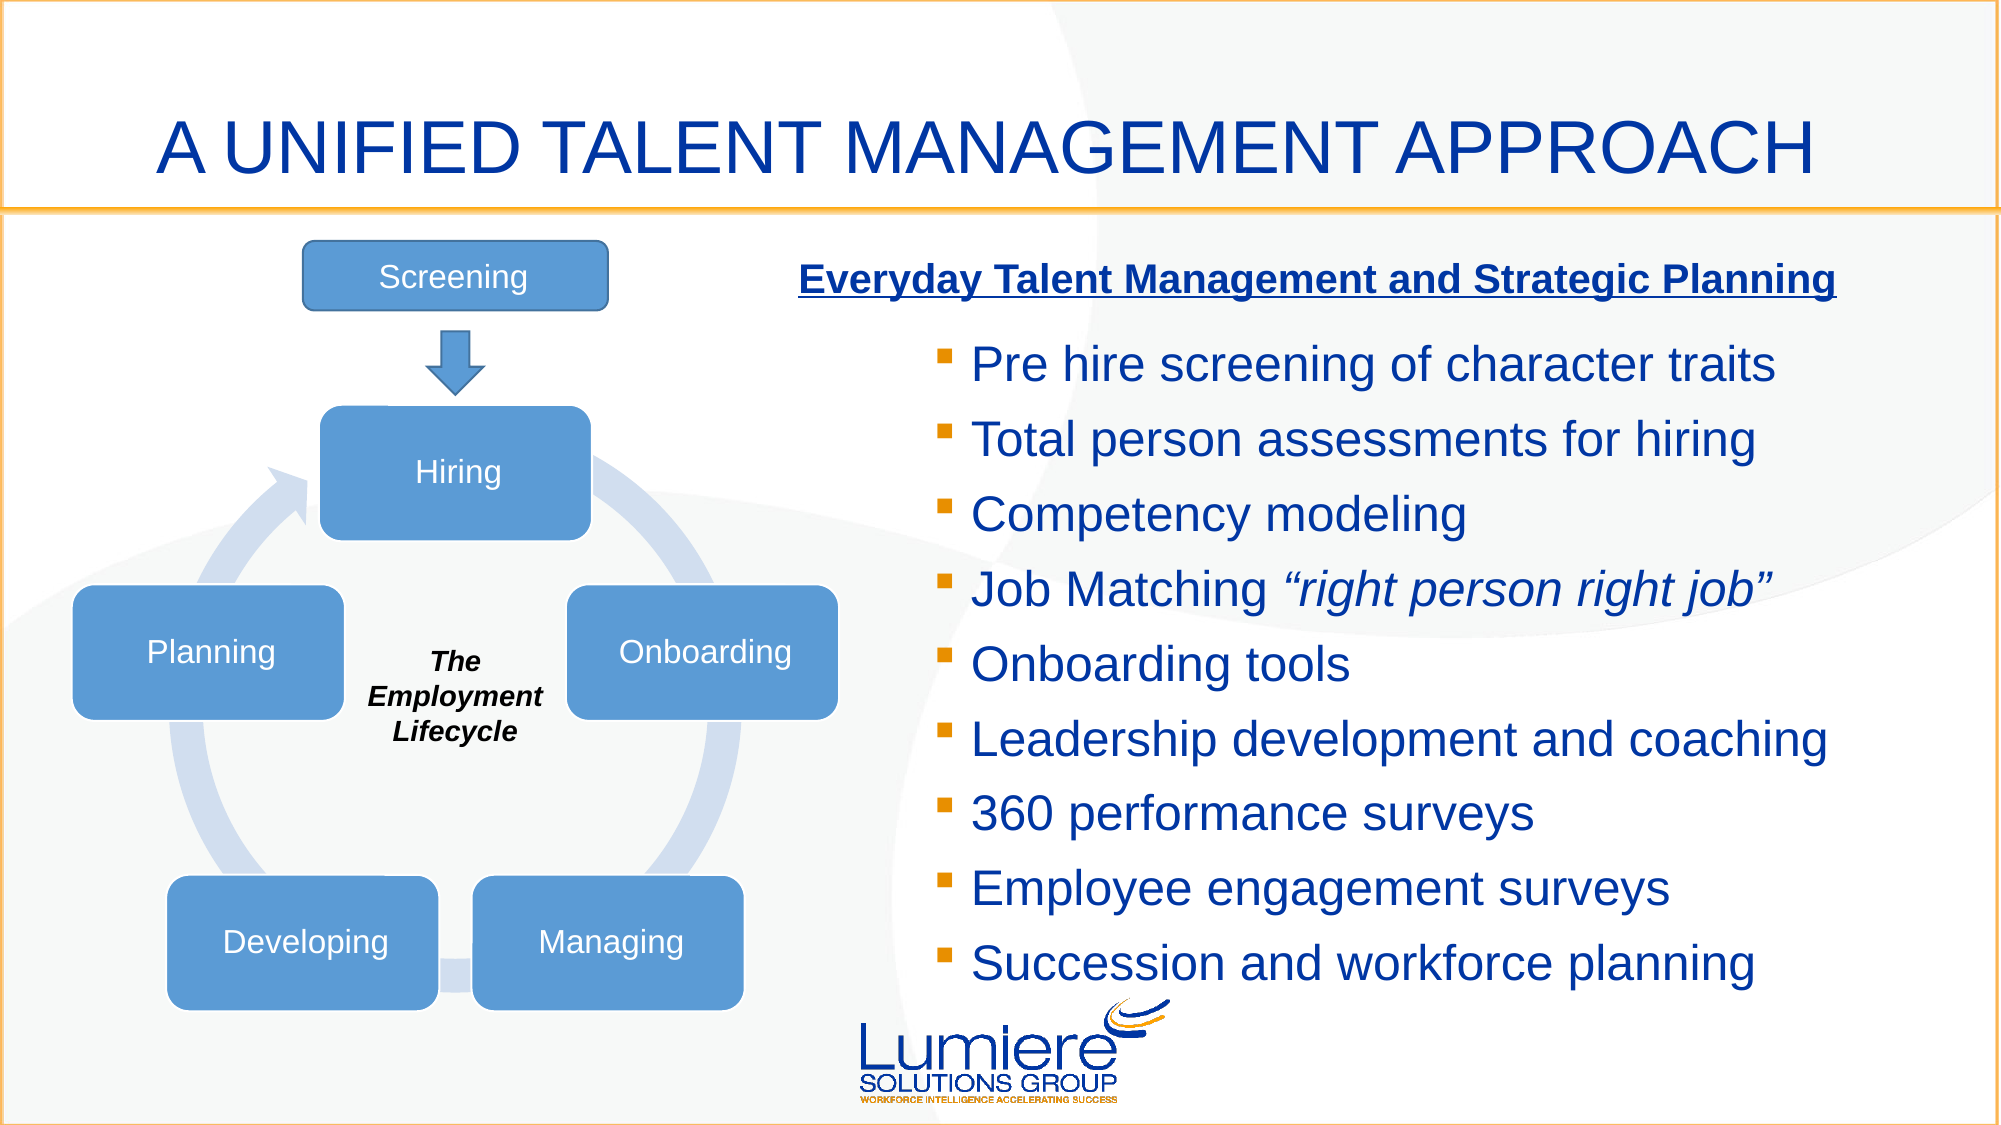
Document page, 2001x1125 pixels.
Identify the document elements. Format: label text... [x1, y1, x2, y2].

text_box [301, 239, 609, 312]
text_box Everyday Talent Management and Strategic Planning [769, 250, 1866, 341]
picture [0, 0, 2001, 207]
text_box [71, 363, 840, 1053]
text_box Pre hire screening of character traits Total person assessments for hiring Competency modeling Job Matching “right person right job” Onboarding tools Leadership development and coaching 360 performance surveys Employee engagement surveys Succession and workforce planning [918, 331, 1938, 1014]
picture [0, 215, 2001, 1125]
text_box Screening [363, 247, 547, 303]
text_box [440, 330, 471, 363]
title A Unified talent management approach [141, 48, 1866, 251]
